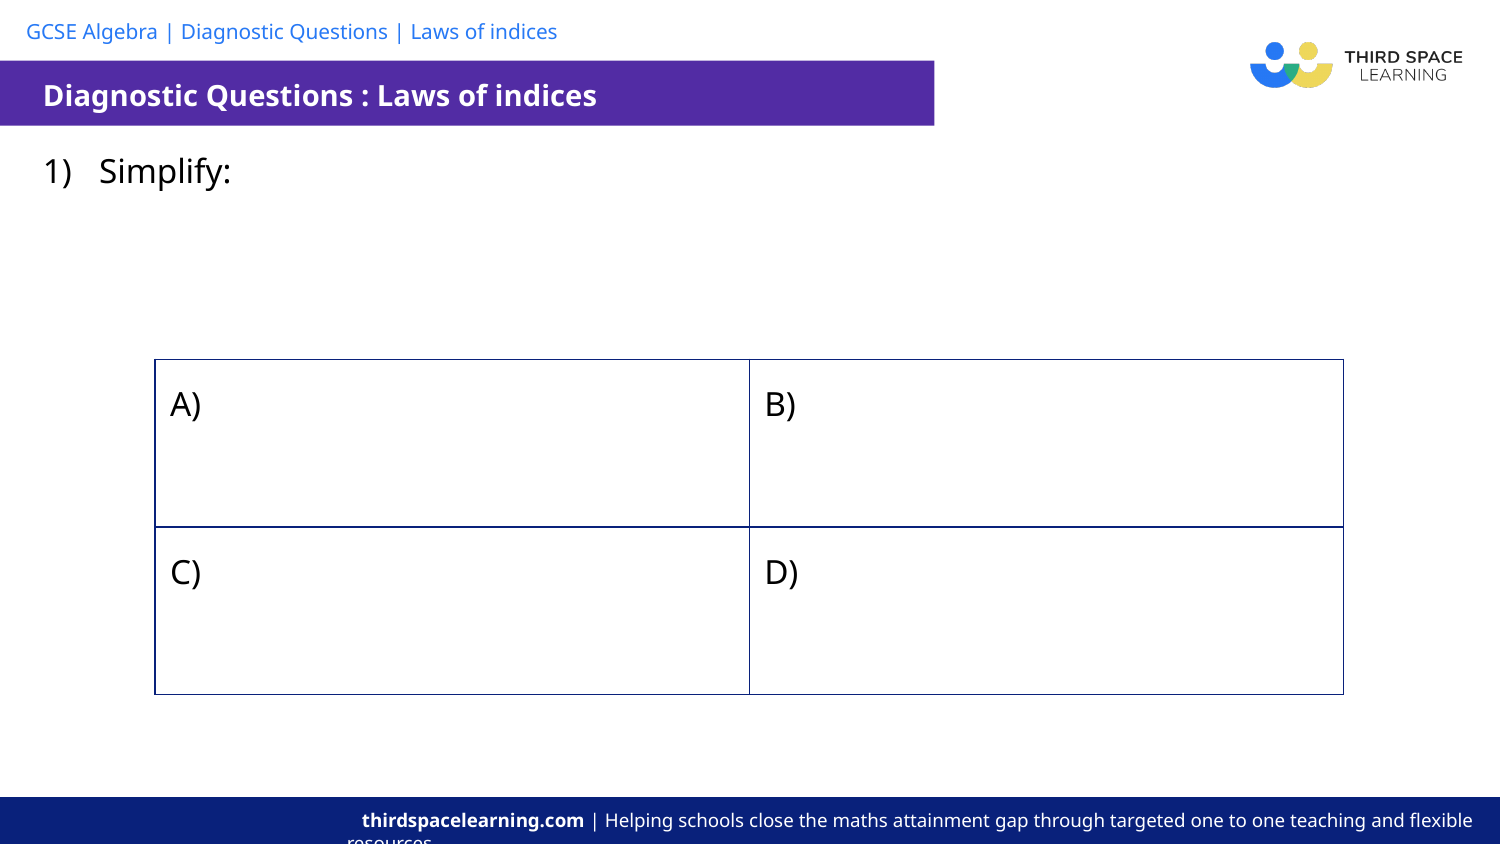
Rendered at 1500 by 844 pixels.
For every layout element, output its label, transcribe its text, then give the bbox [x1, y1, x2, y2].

picture [1250, 33, 1465, 99]
text_box Diagnostic Questions : Laws of indices [27, 61, 778, 127]
